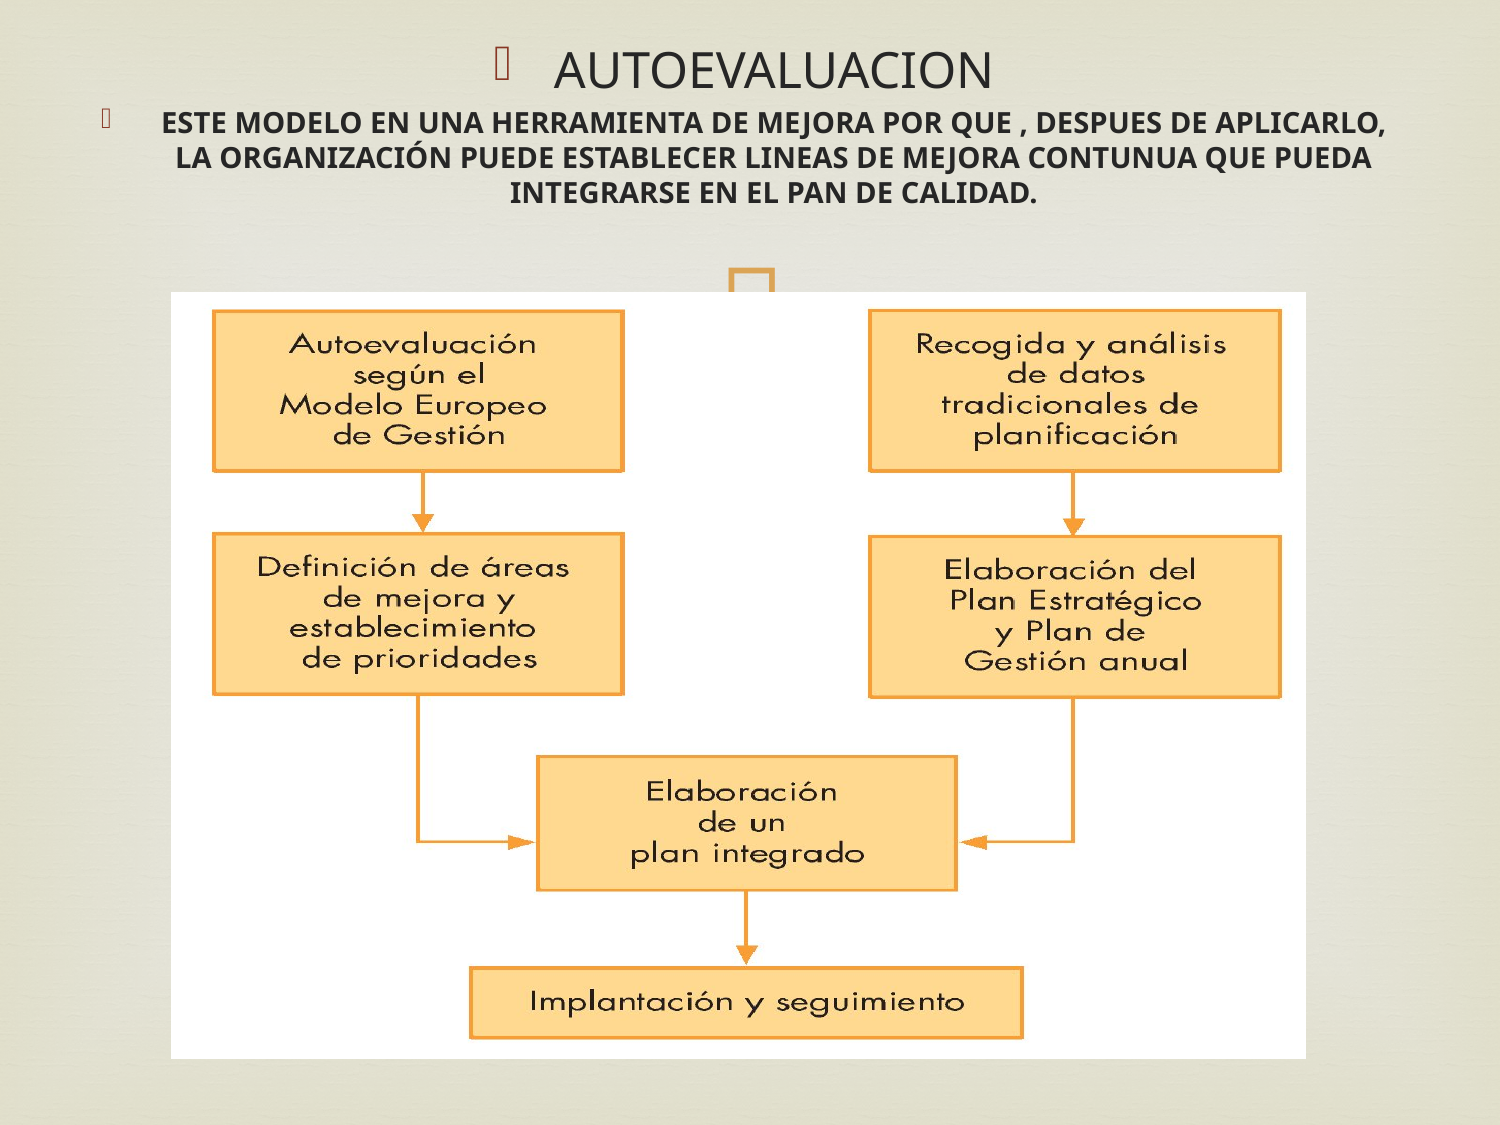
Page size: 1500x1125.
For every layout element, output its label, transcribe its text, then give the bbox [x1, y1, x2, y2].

list AUTOEVALUACION ESTE MODELO EN UNA HERRAMIENTA DE MEJORA POR QUE , DESPUES DE APLICARLO, LA ORGANIZACIÓN PUEDE ESTABLECER LINEAS DE MEJORA CONTUNUA QUE PUEDA INTEGRARSE EN EL PAN DE CALIDAD. [64, 30, 1424, 1059]
picture [170, 292, 1306, 1060]
